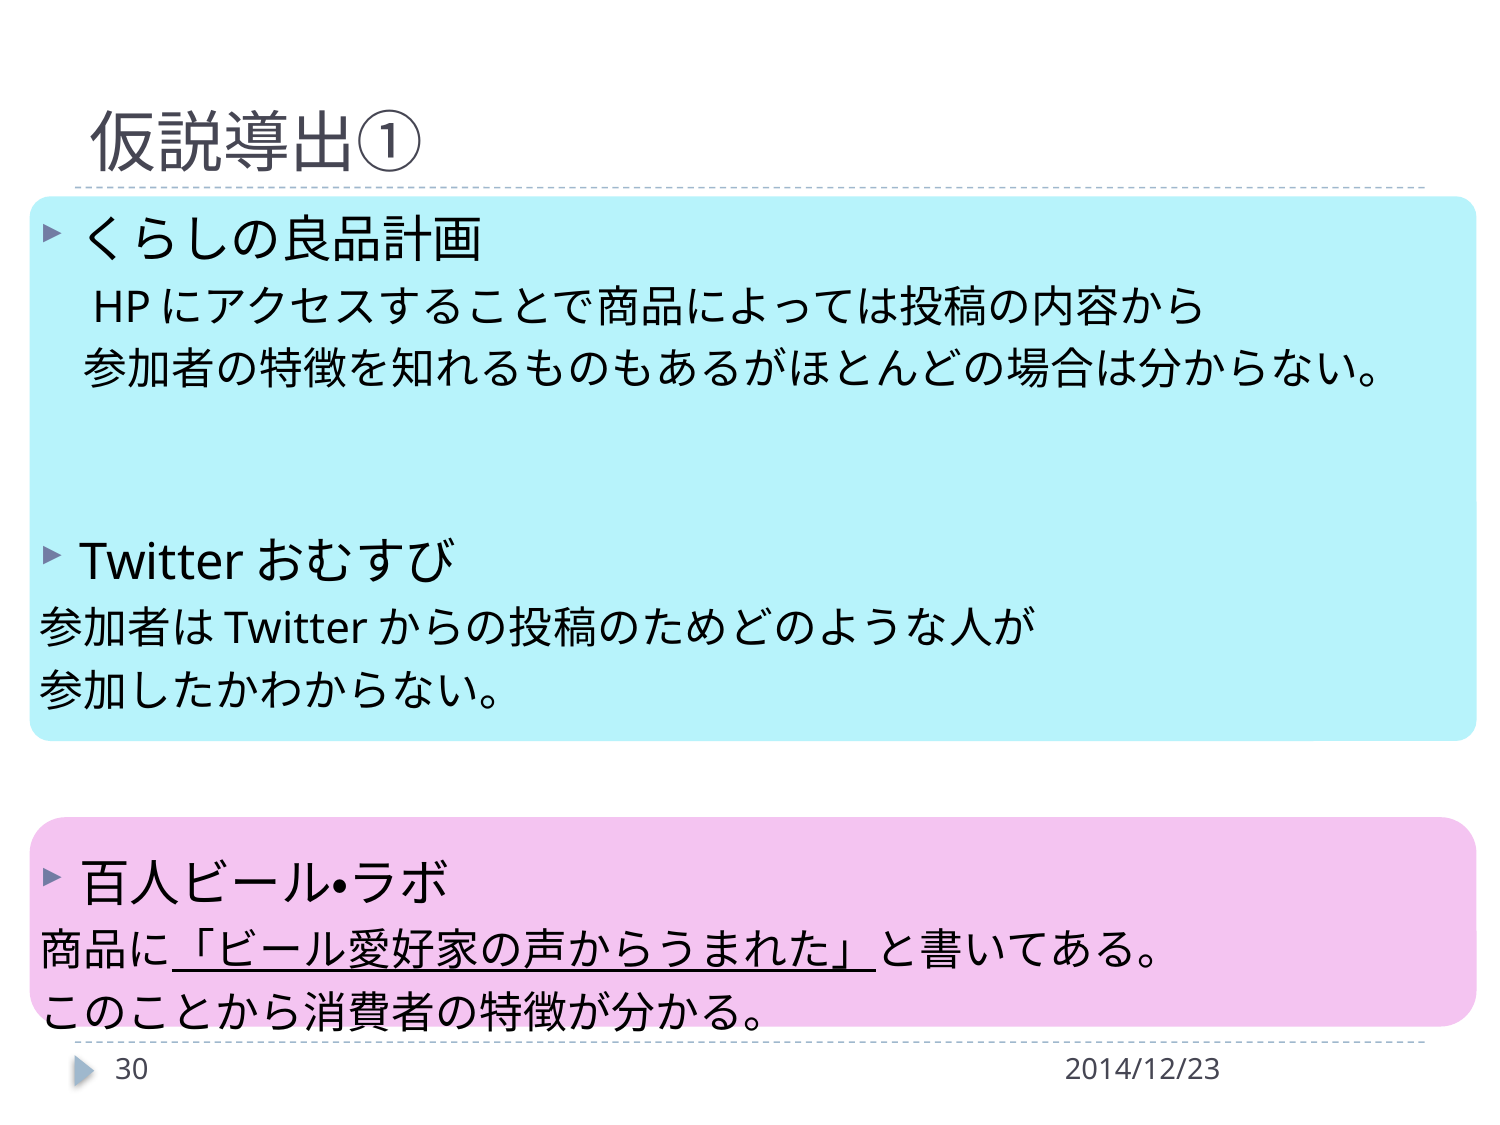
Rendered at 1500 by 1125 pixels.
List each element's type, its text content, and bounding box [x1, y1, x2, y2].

text_box [1469, 831, 1477, 1013]
title 仮説導出① [75, 24, 1425, 188]
list くらしの良品計画 HPにアクセスすることで商品によっては投稿の内容から 参加者の特徴を知れるものもあるがほとんどの場合は分からない。 Twitterおむすび 参加者はTwitterからの投稿のためどのような人が 参加したかわからない。 百人ビール・ラボ 商品に「ビール愛好家の声からうまれた」と書いてある。 このことから消費者の特徴が分かる。 [24, 200, 1469, 1046]
text_box [38, 196, 1468, 200]
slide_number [1050, 1046, 1426, 1103]
slide_number 30 [100, 1046, 426, 1103]
text_box [1469, 201, 1477, 736]
